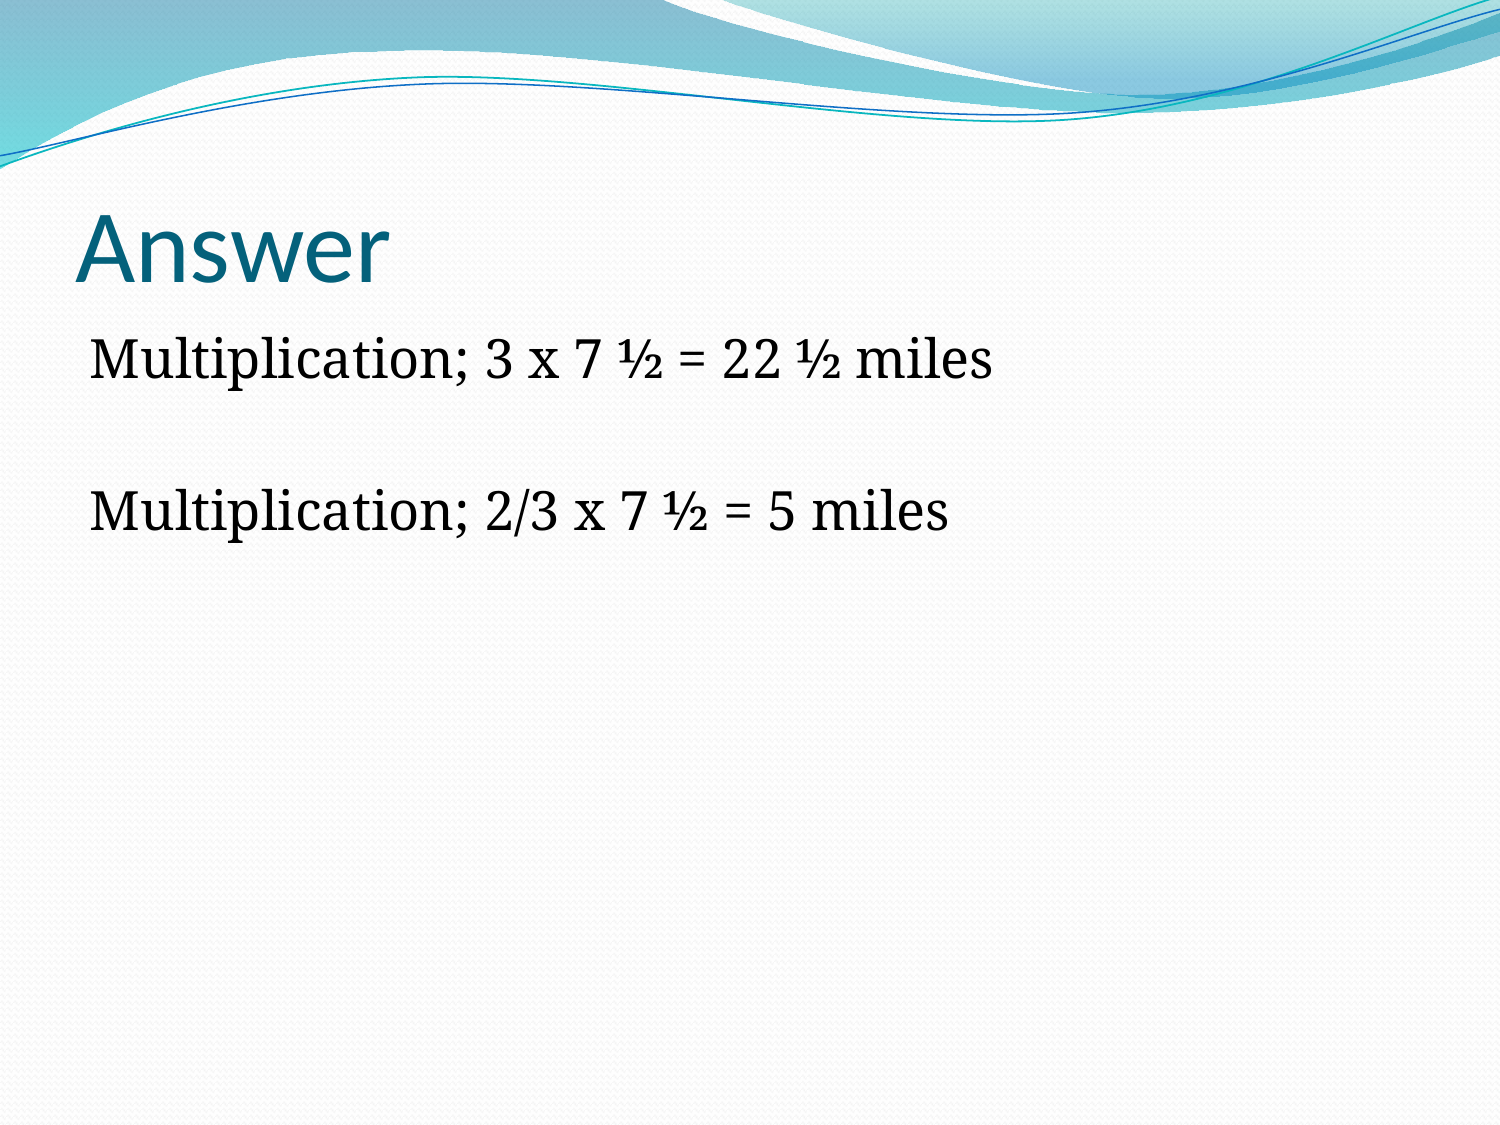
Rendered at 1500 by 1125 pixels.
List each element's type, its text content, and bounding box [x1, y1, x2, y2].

title Answer [75, 115, 1425, 303]
list Multiplication; 3 x 7 ½ = 22 ½ miles Multiplication; 2/3 x 7 ½ = 5 miles [75, 317, 1425, 1038]
